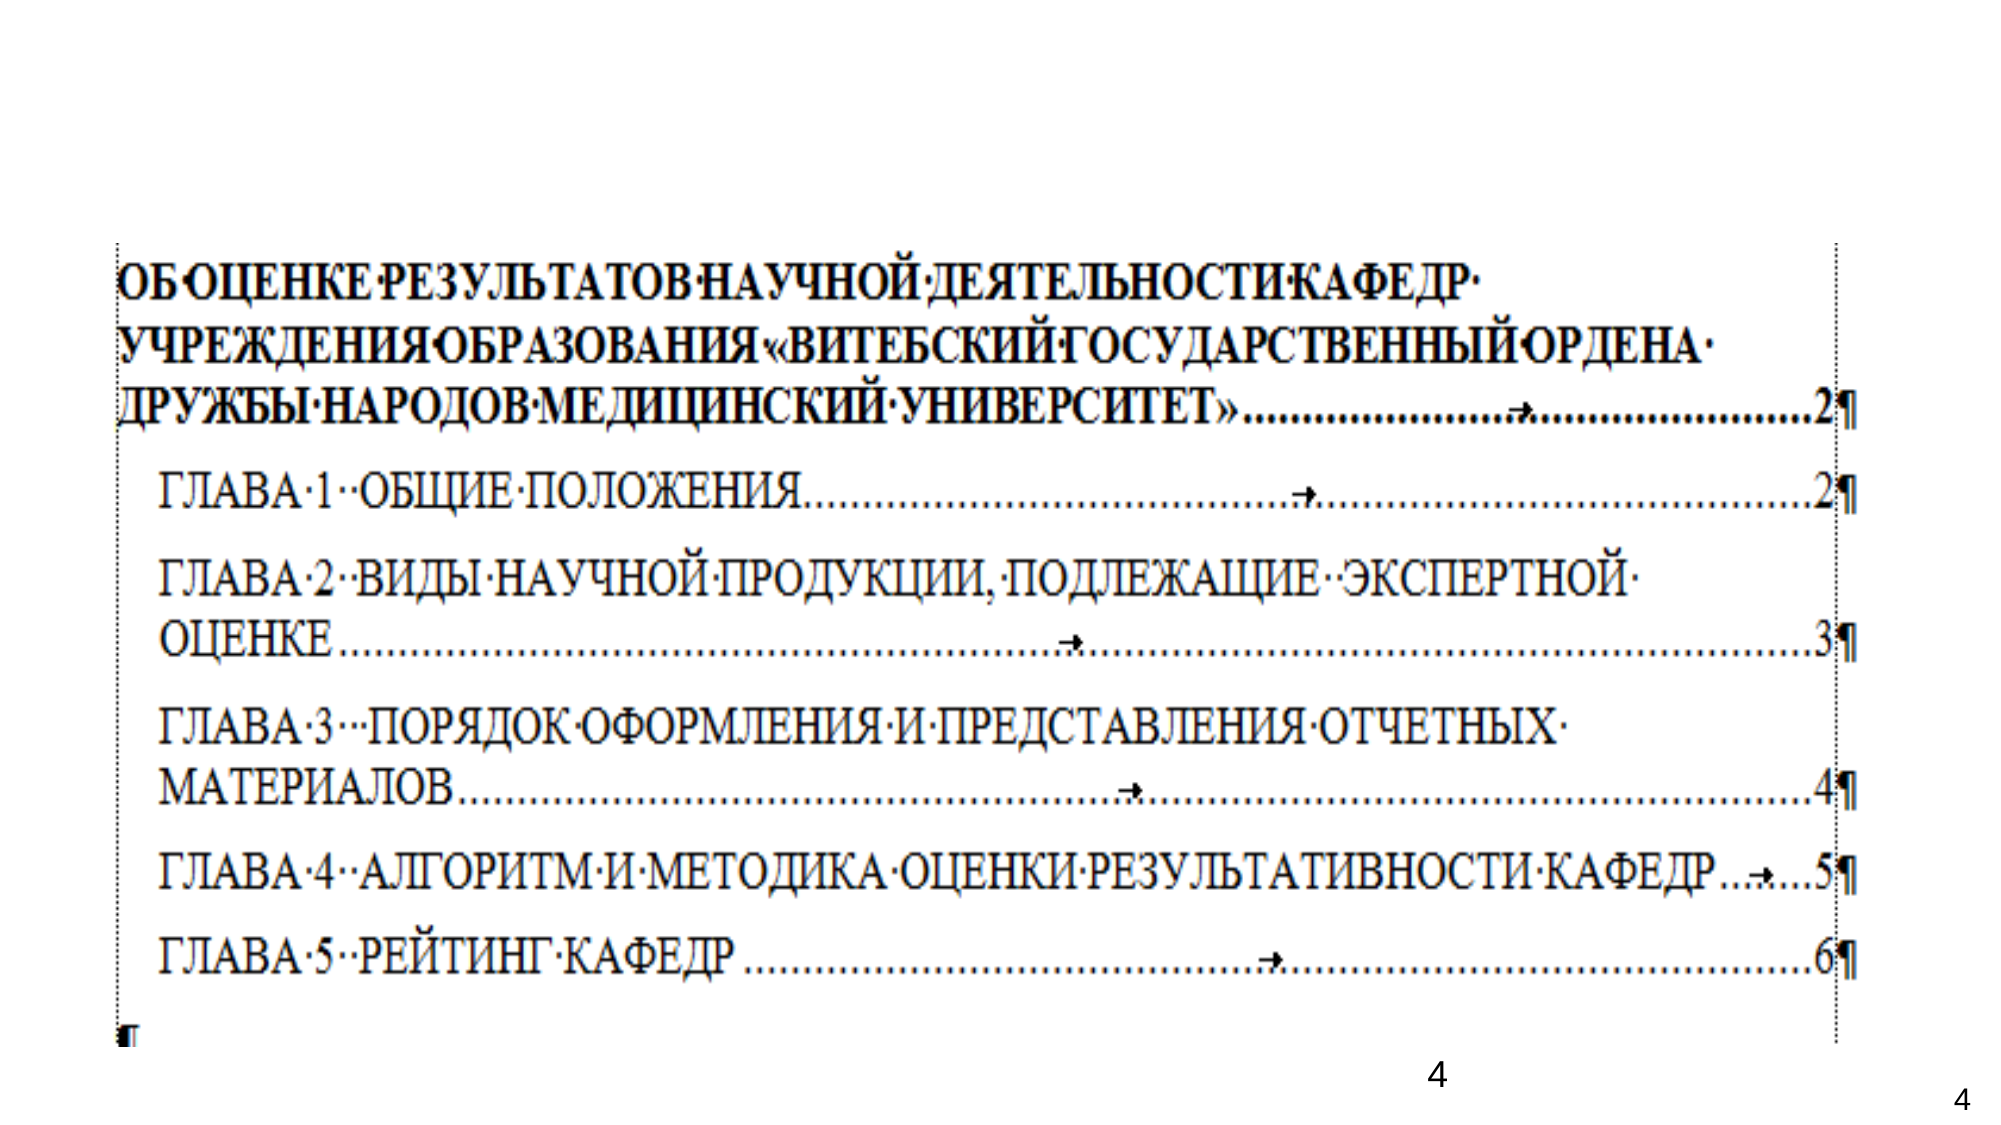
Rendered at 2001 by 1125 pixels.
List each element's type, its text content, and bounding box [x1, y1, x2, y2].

slide_number 4 [1412, 1047, 1863, 1103]
picture [54, 243, 1881, 1047]
